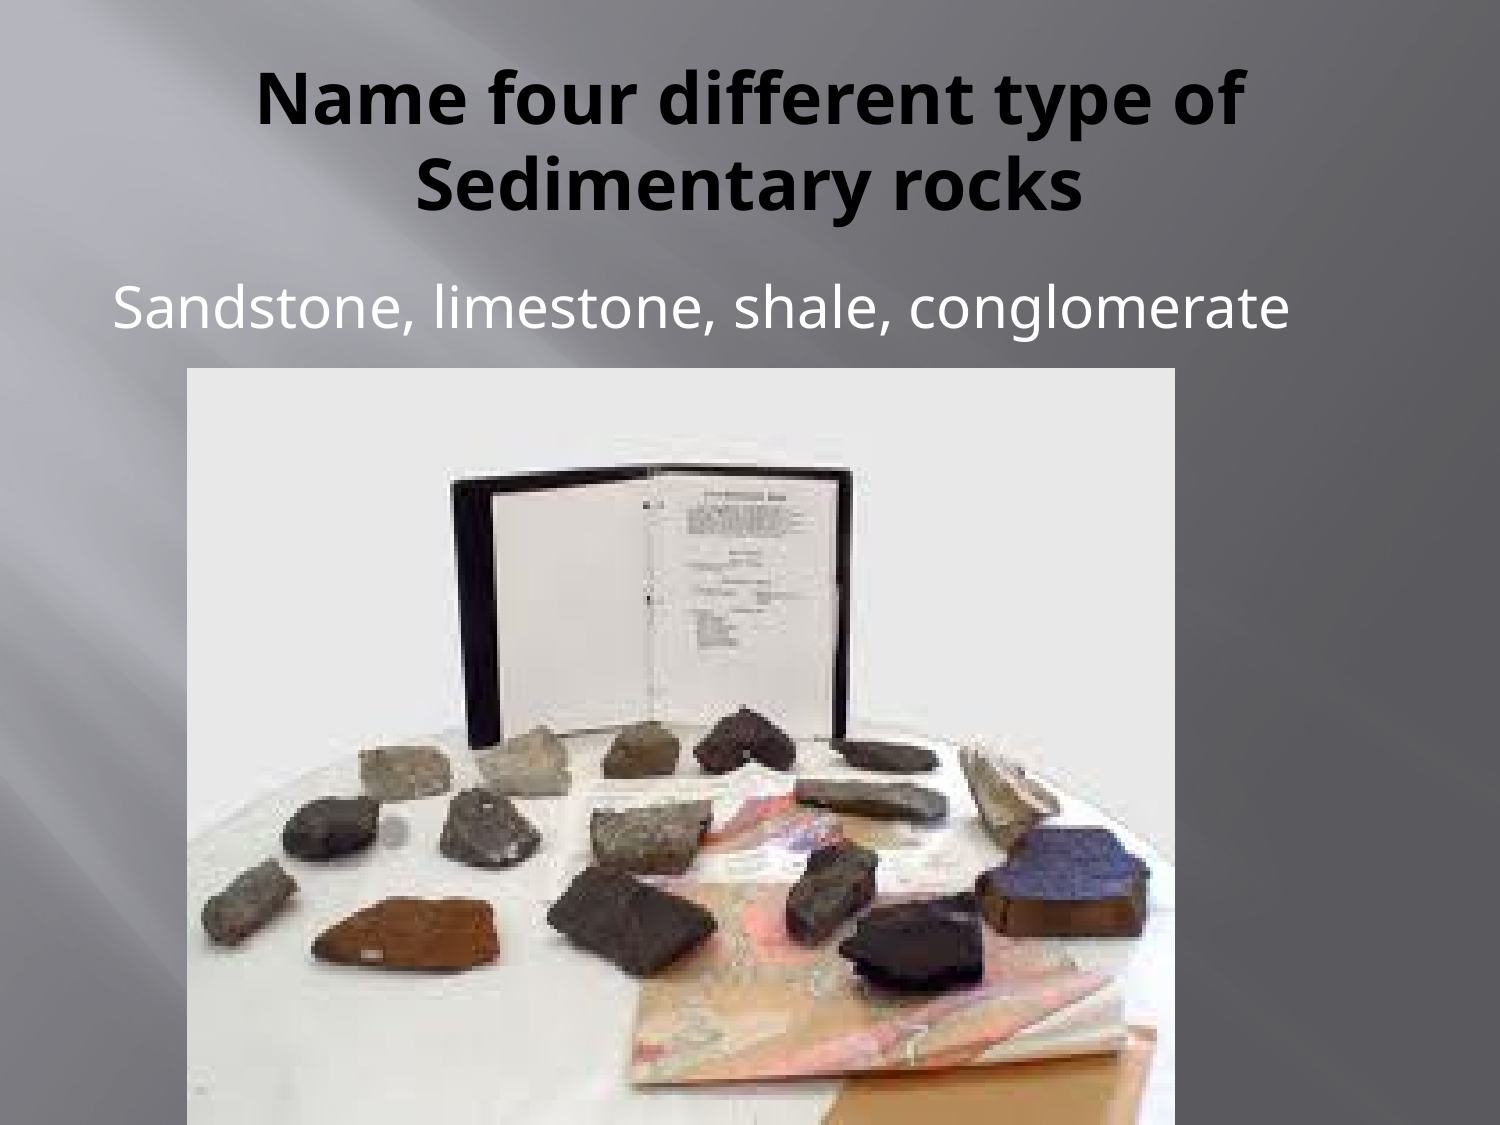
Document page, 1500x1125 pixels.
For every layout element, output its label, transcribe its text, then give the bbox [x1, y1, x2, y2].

list Sandstone, limestone, shale, conglomerate [75, 262, 1425, 1035]
title Name four different type of Sedimentary rocks [75, 45, 1425, 233]
picture [187, 368, 1176, 1125]
